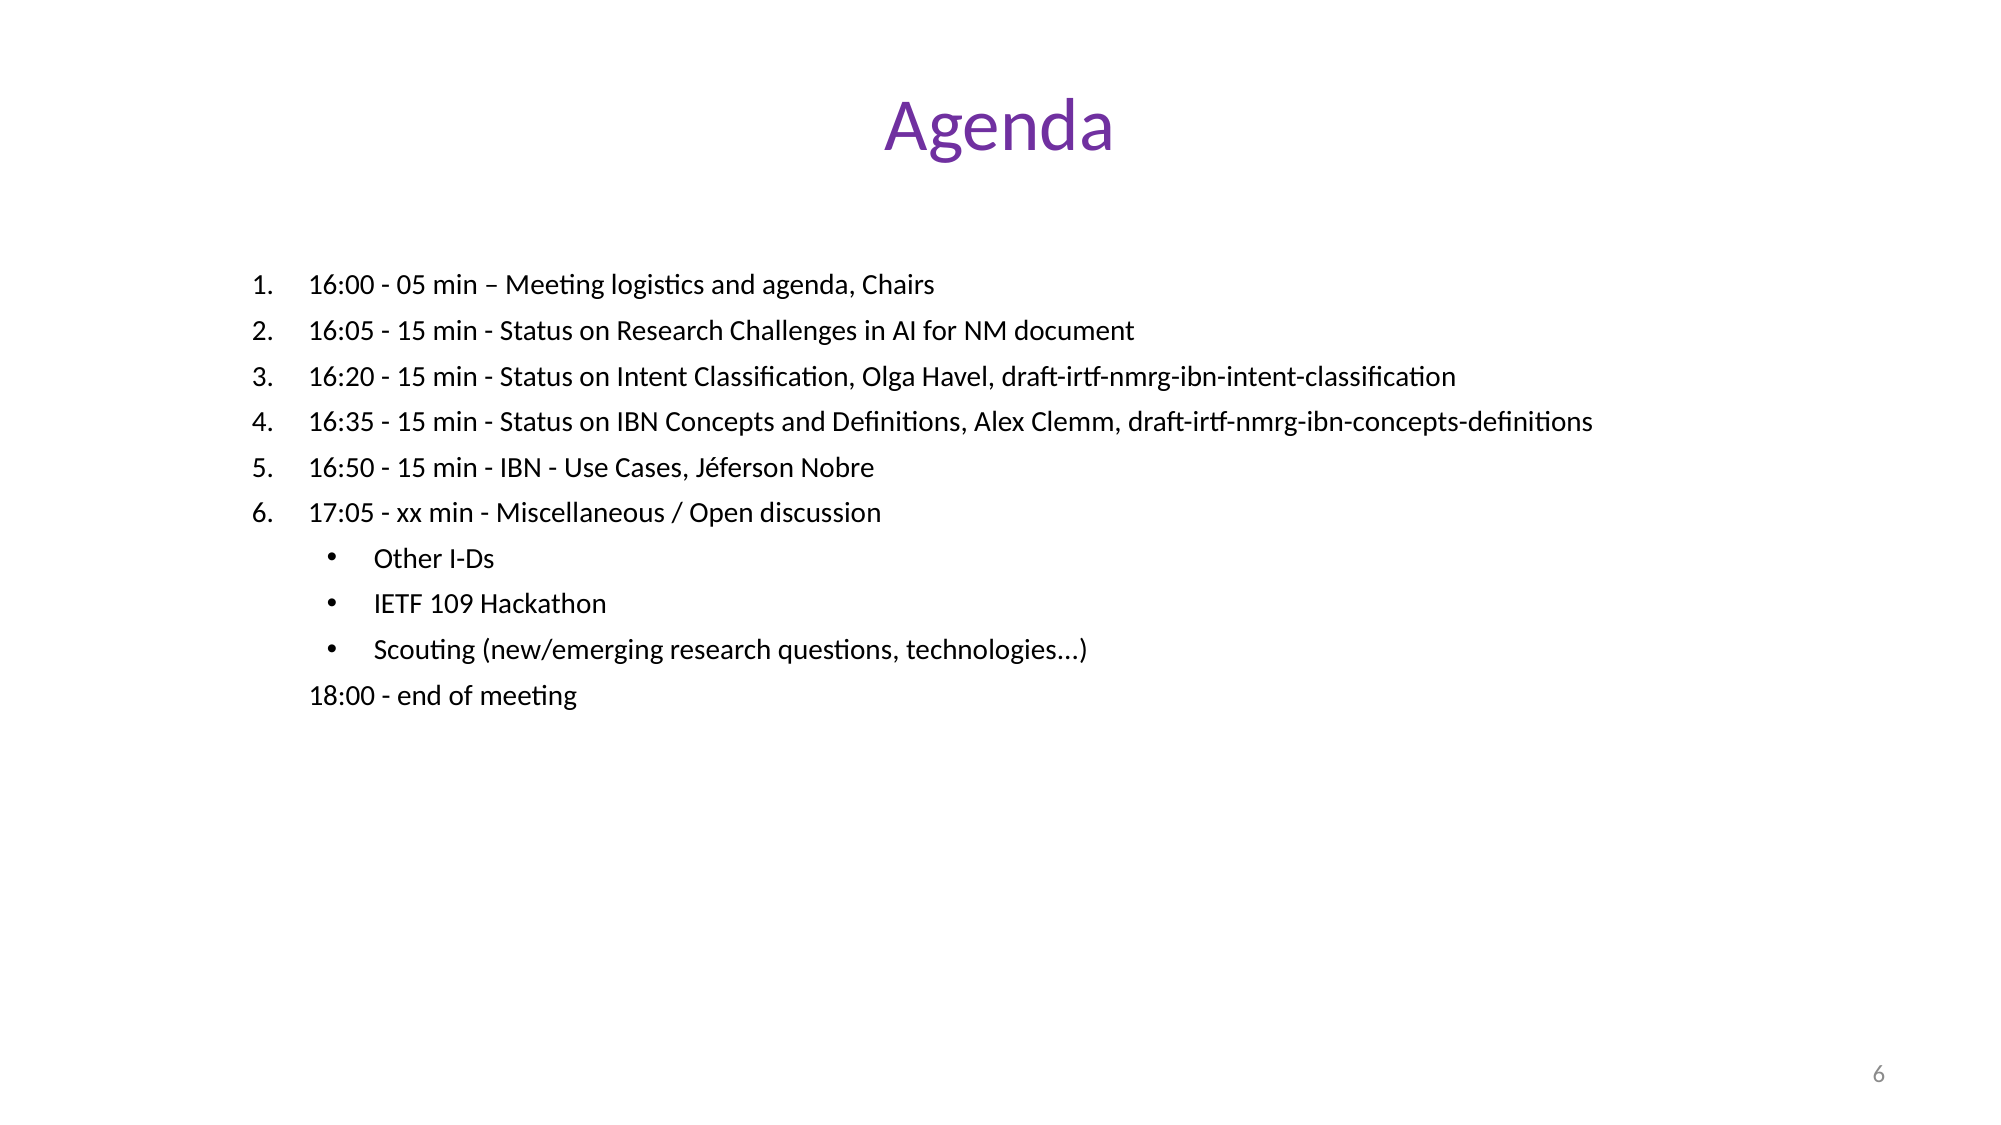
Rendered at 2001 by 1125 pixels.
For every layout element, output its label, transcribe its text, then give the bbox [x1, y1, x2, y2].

text_box Agenda [99, 45, 1900, 197]
text_box 16:00 - 05 min – Meeting logistics and agenda, Chairs 16:05 - 15 min - Status on Research Challenges in AI for NM document 16:20 - 15 min - Status on Intent Classification, Olga Havel, draft-irtf-nmrg-ibn-intent-classification 16:35 - 15 min - Status on IBN Concepts and Definitions, Alex Clemm, draft-irtf-nmrg-ibn-concepts-definitions 16:50 - 15 min - IBN - Use Cases, Jéferson Nobre 17:05 - xx min - Miscellaneous / Open discussion Other I-Ds IETF 109 Hackathon Scouting (new/emerging research questions, technologies...) 18:00 - end of meeting [161, 247, 1928, 1043]
text_box 6 [1433, 1042, 1900, 1103]
